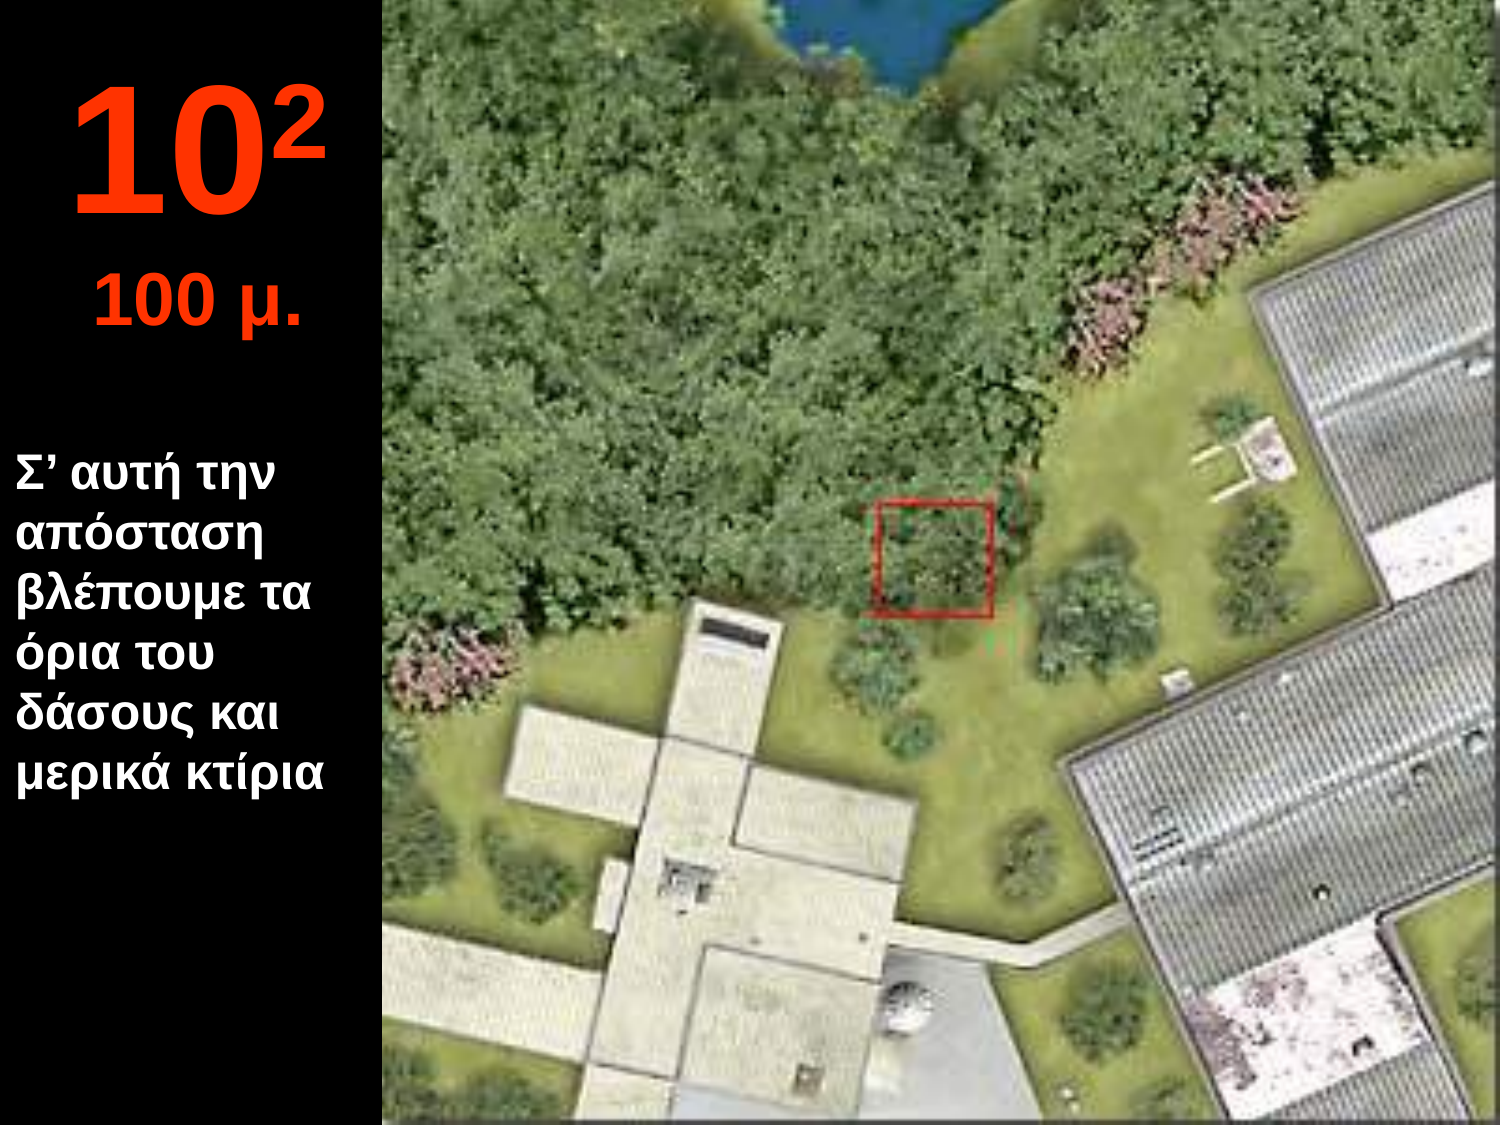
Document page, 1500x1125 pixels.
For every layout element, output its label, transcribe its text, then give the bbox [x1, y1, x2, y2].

text_box Σ’ αυτή την απόσταση βλέπουμε τα όρια του δάσους και μερικά κτίρια [0, 432, 377, 808]
picture [382, 0, 1500, 1125]
text_box 102 100 μ. [51, 22, 345, 418]
